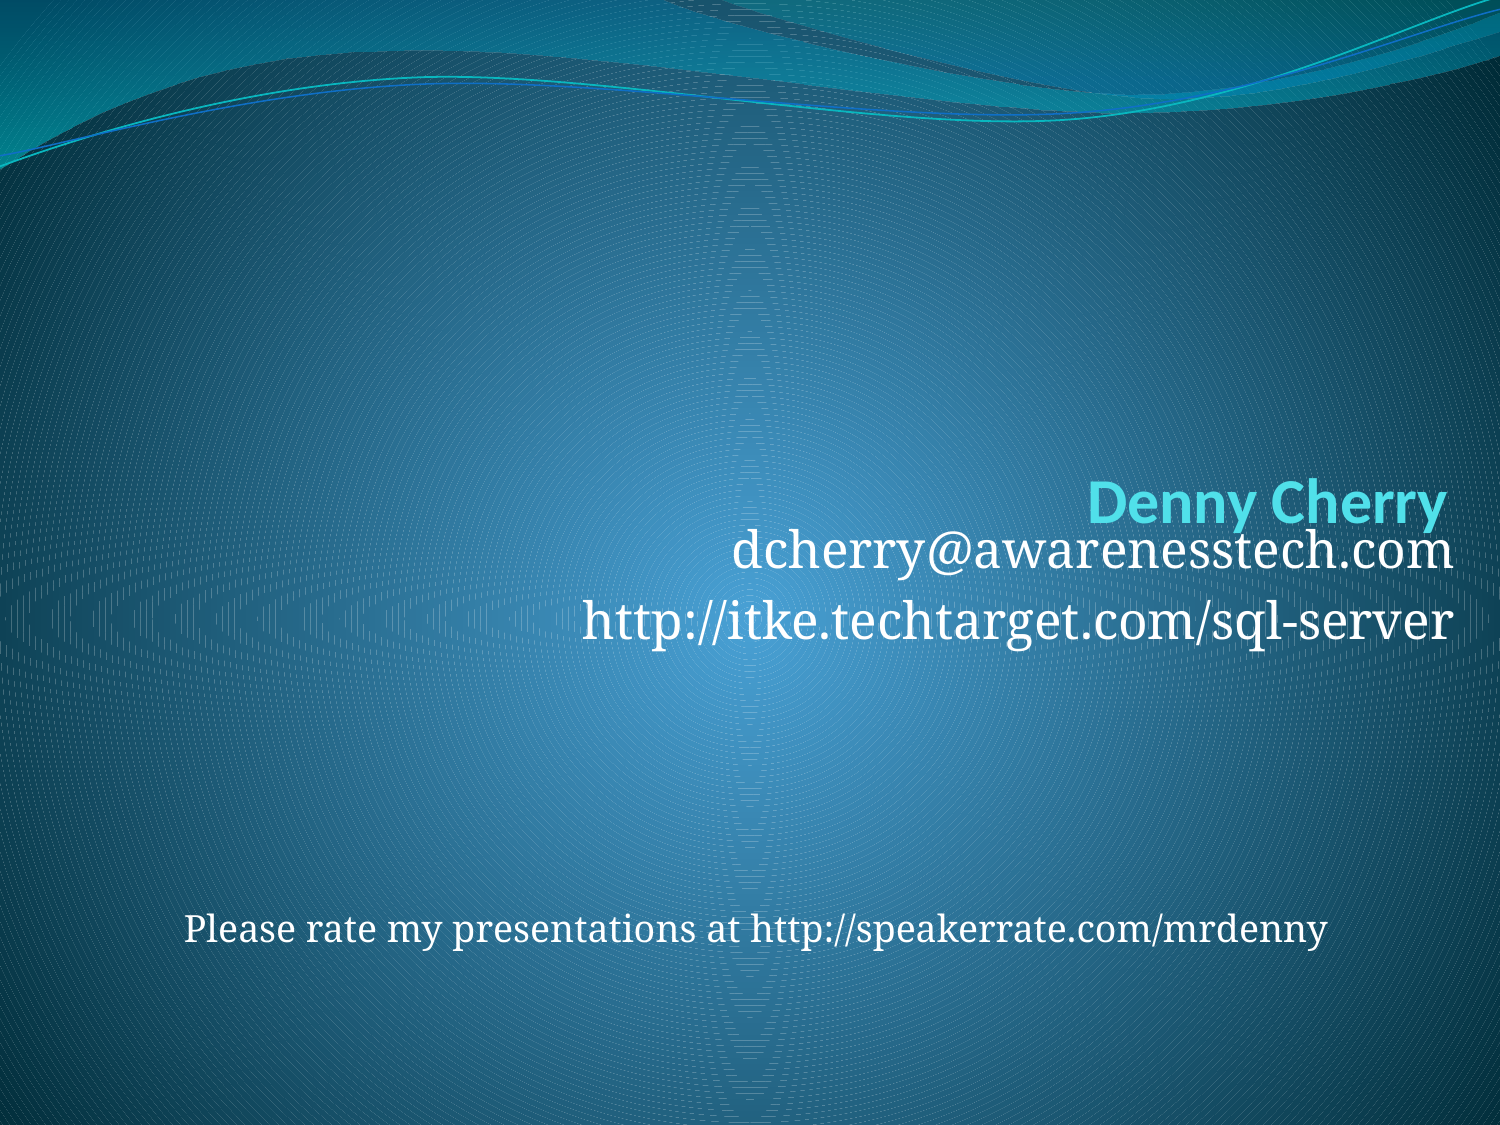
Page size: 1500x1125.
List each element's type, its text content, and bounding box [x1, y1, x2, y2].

title Denny Cherry [226, 457, 1452, 594]
subtitle dcherry@awarenesstech.com http://itke.techtarget.com/sql-server [240, 509, 1466, 660]
text_box Please rate my presentations at http://speakerrate.com/mrdenny [143, 897, 1370, 958]
